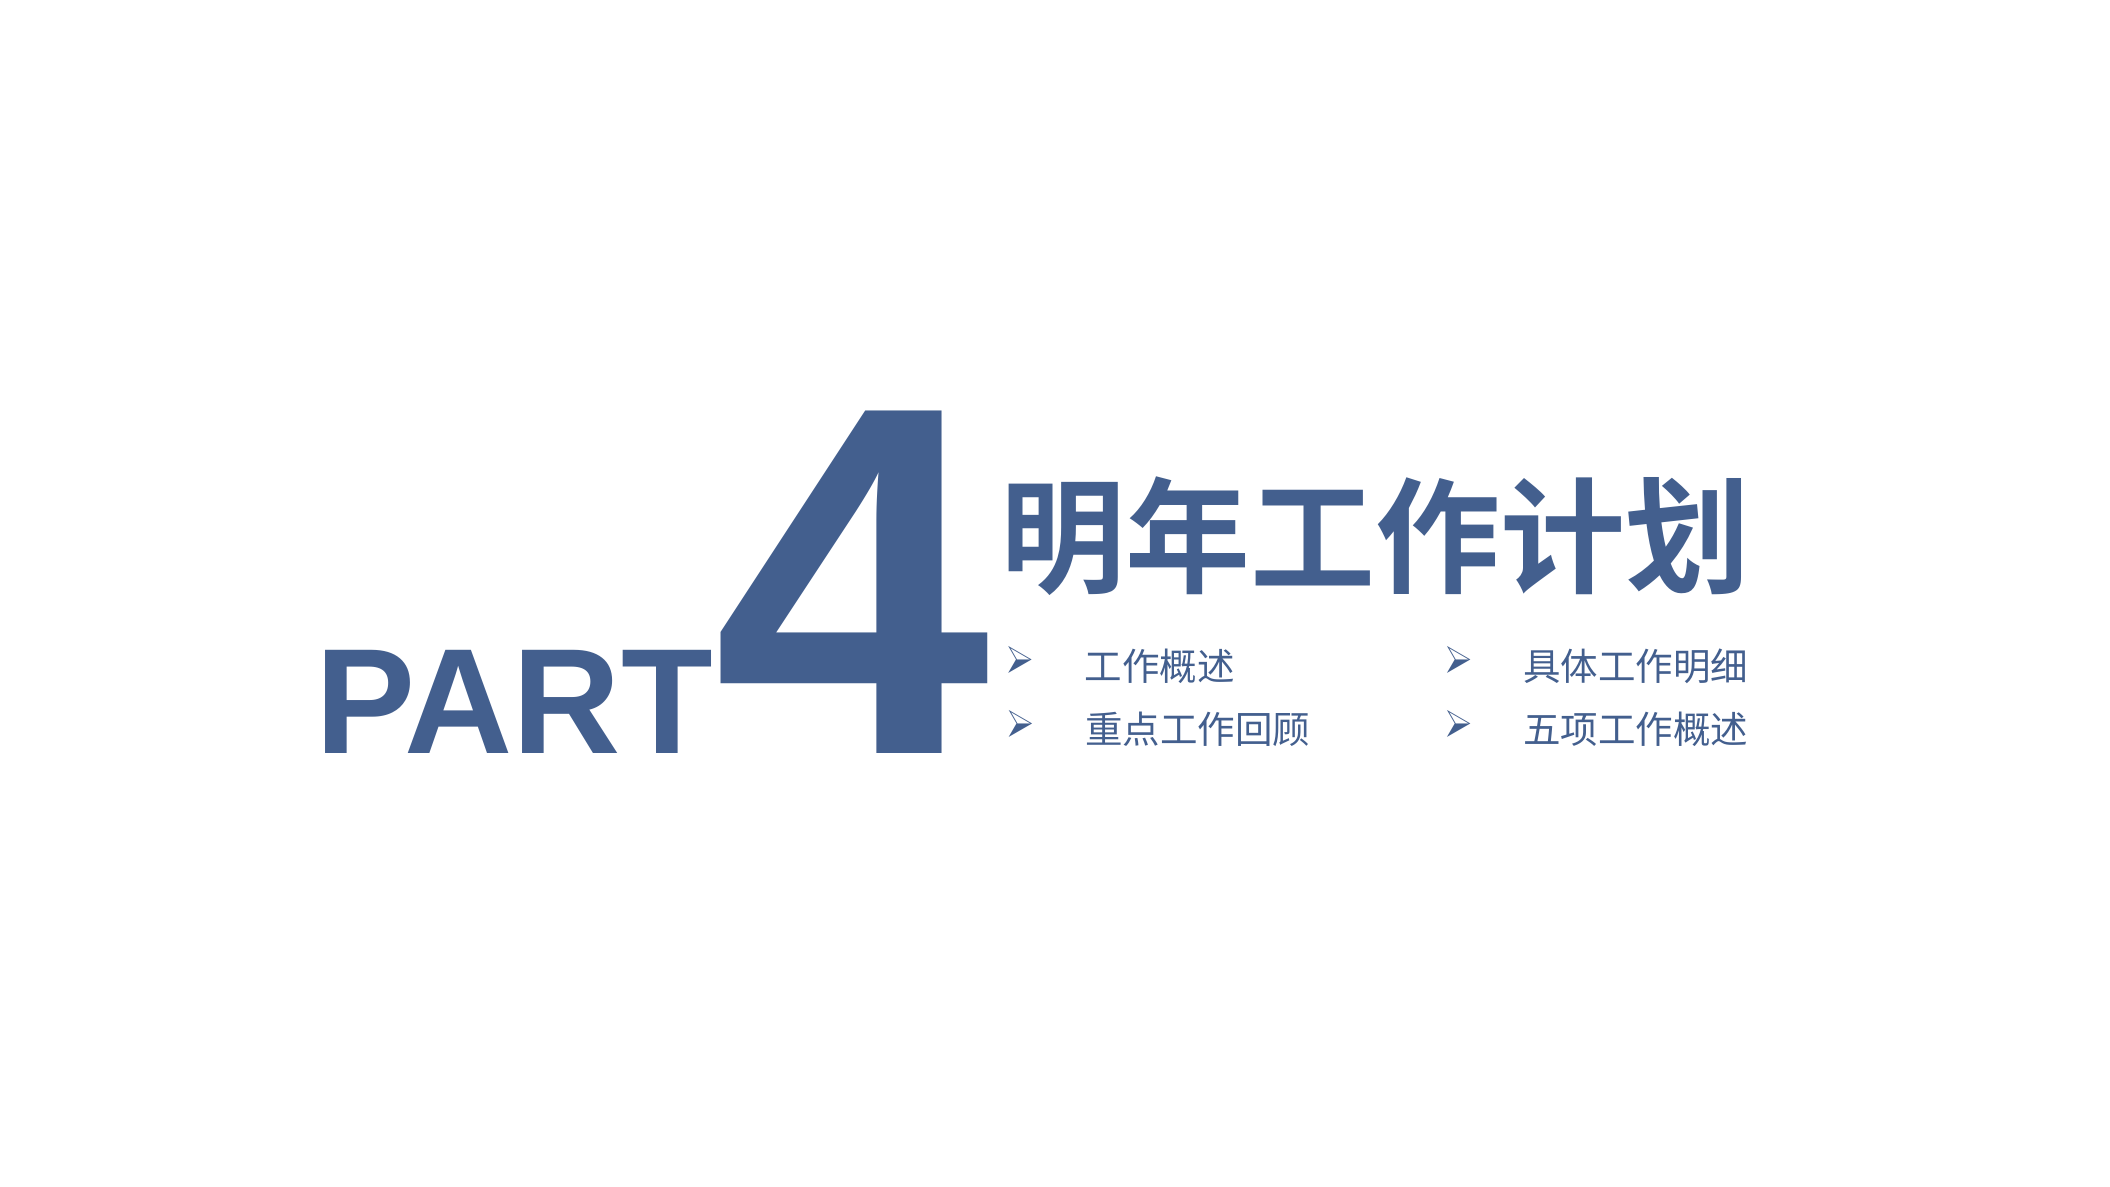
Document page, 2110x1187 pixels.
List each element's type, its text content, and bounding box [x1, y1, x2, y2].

text_box 具体工作明细 [1428, 635, 1764, 695]
text_box 重点工作回顾 [990, 698, 1326, 759]
text_box PART4 [301, 248, 1005, 861]
text_box 工作概述 [990, 635, 1250, 695]
text_box 五项工作概述 [1428, 698, 1764, 759]
text_box 明年工作计划 [985, 451, 1799, 617]
